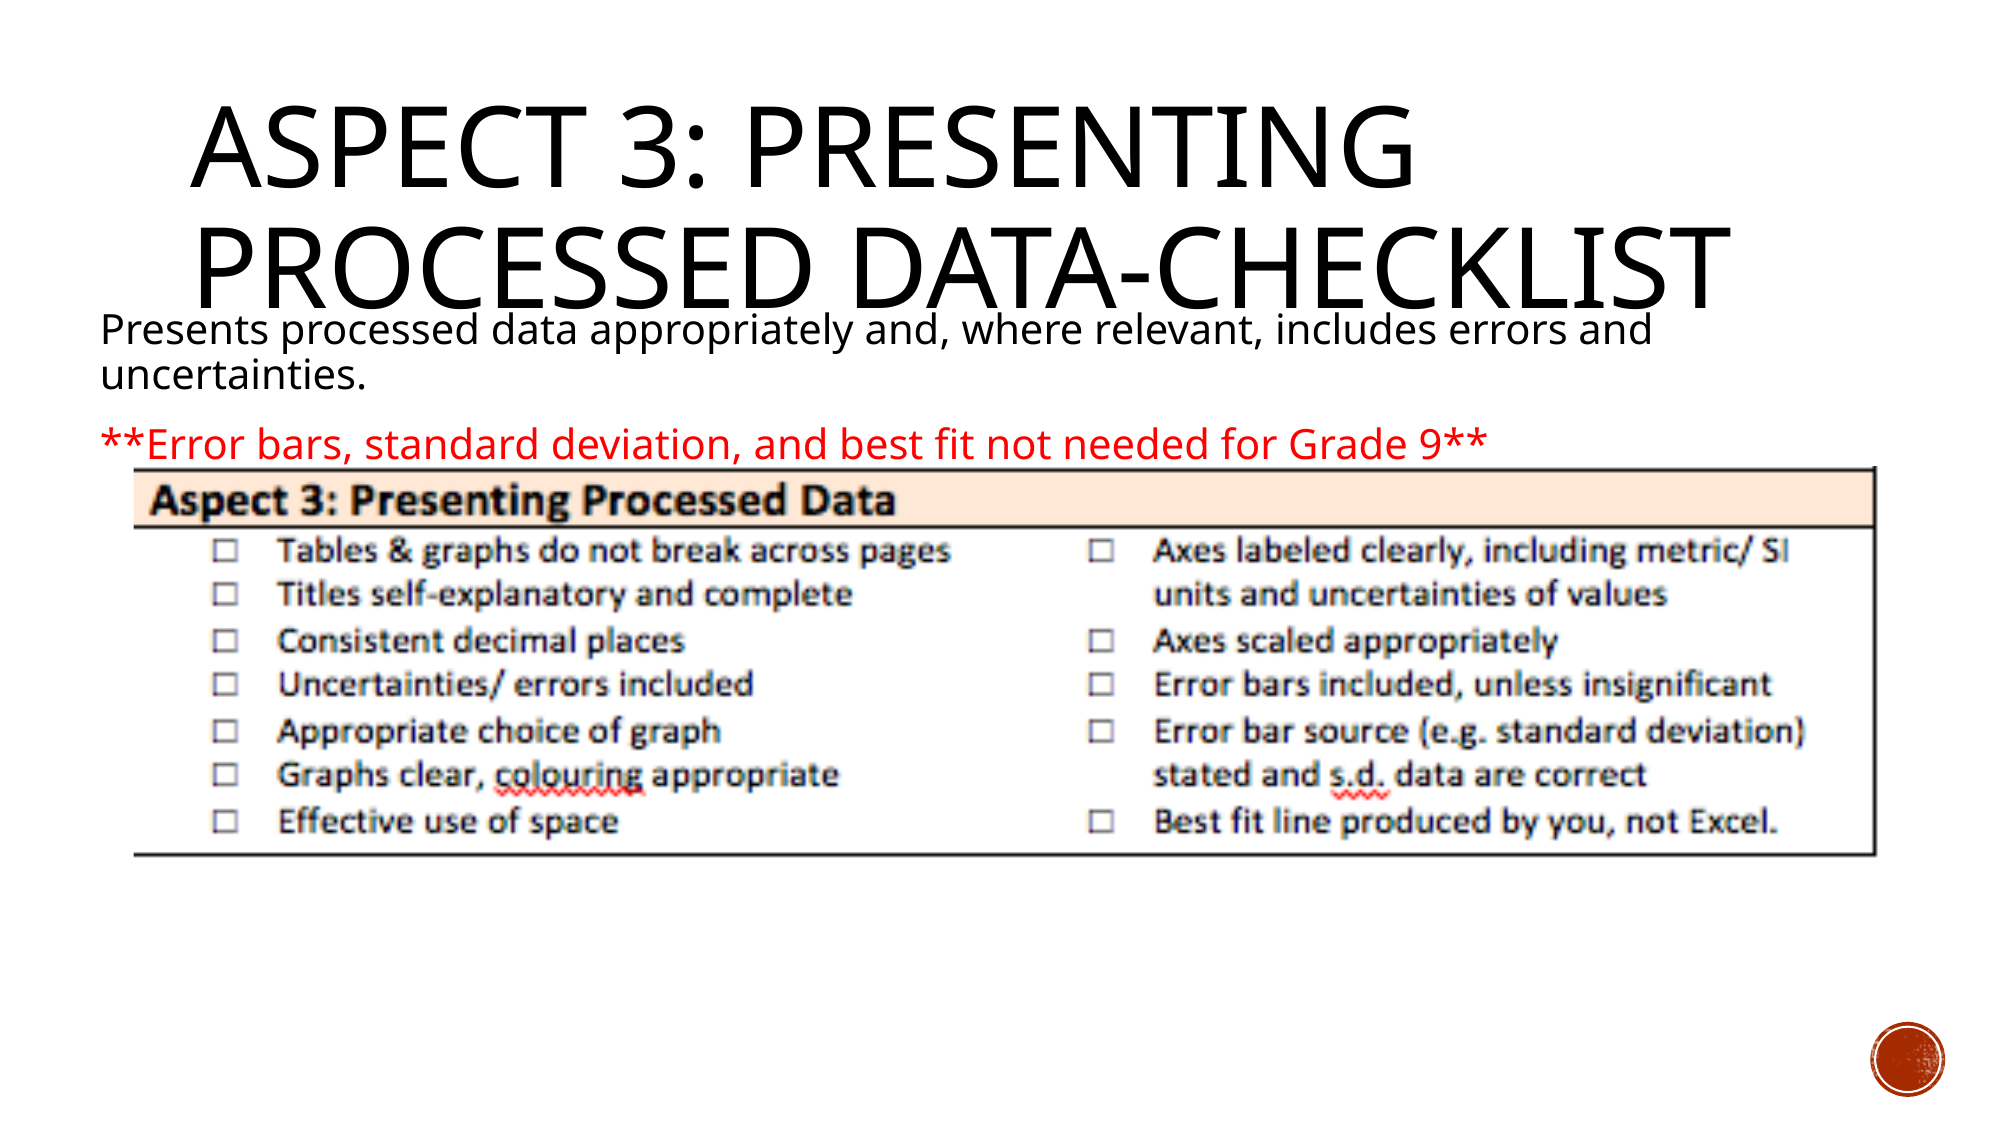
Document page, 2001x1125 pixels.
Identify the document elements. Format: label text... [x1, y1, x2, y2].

picture [134, 467, 1892, 871]
list Presents processed data appropriately and, where relevant, includes errors and uncertainties. **Error bars, standard deviation, and best fit not needed for Grade 9** [84, 300, 1941, 1037]
title Aspect 3: Presenting processed data-checklist [175, 79, 1826, 300]
